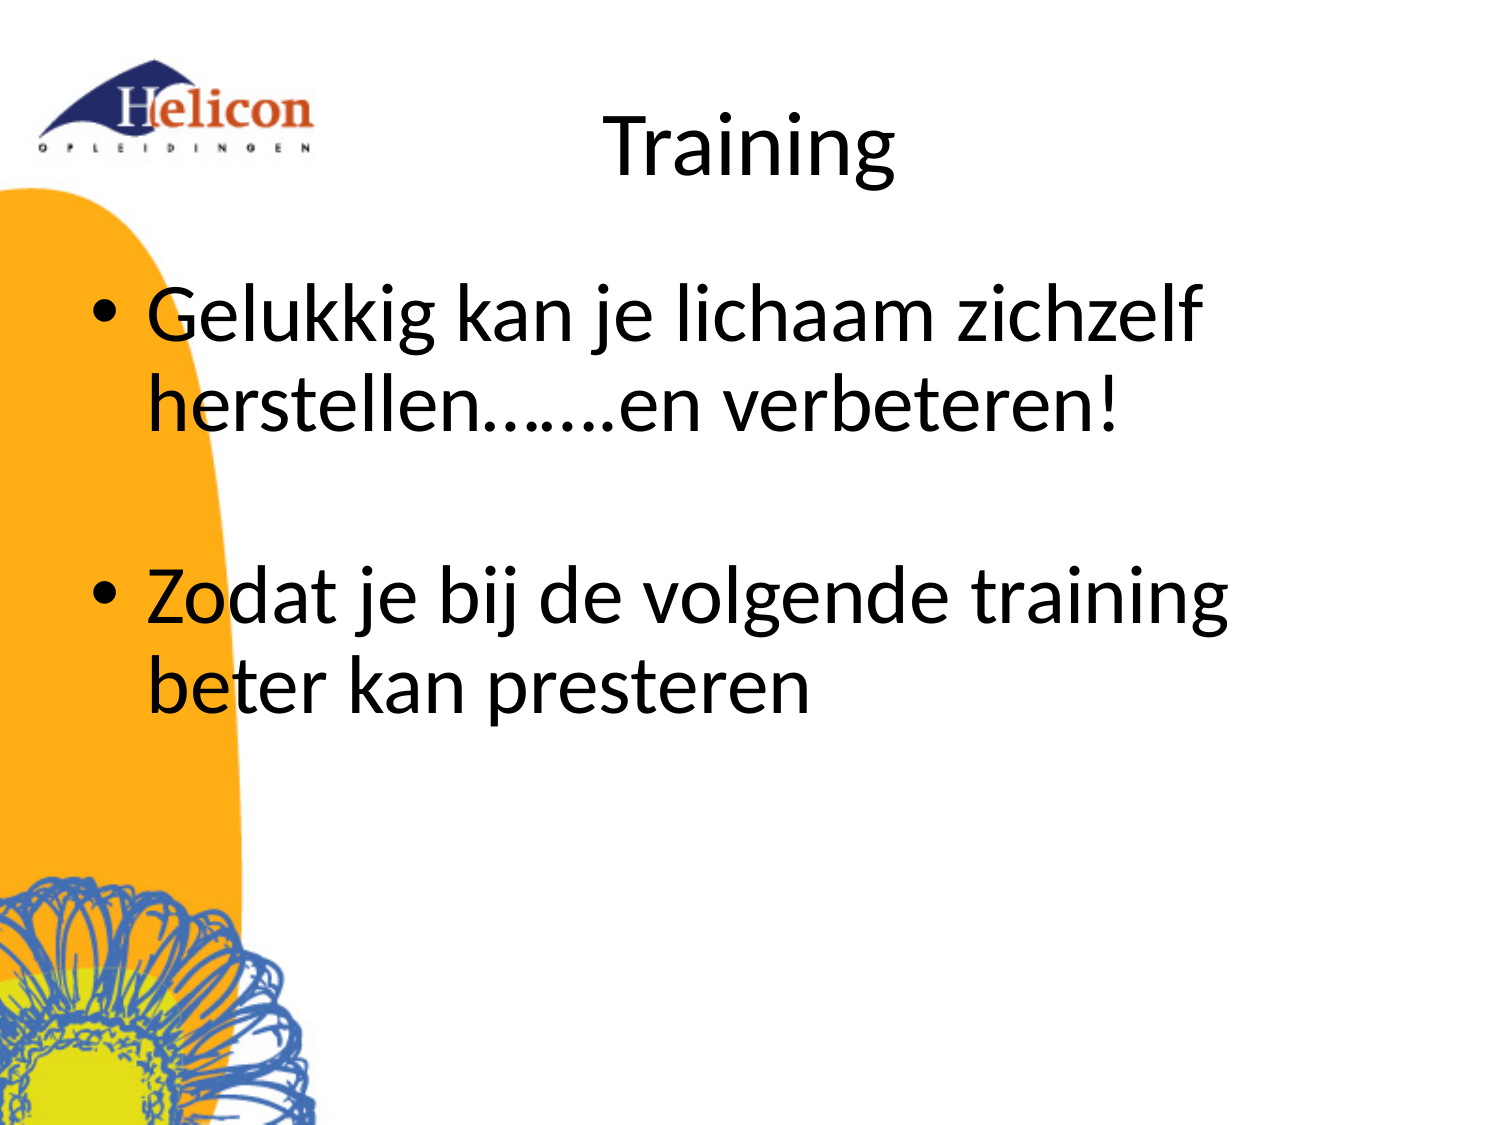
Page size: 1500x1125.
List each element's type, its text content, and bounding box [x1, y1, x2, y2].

list Gelukkig kan je lichaam zichzelf herstellen…….en verbeteren! Zodat je bij de volgende training beter kan presteren [75, 262, 1425, 1005]
title Training [75, 45, 1425, 233]
picture [0, 0, 1500, 1125]
